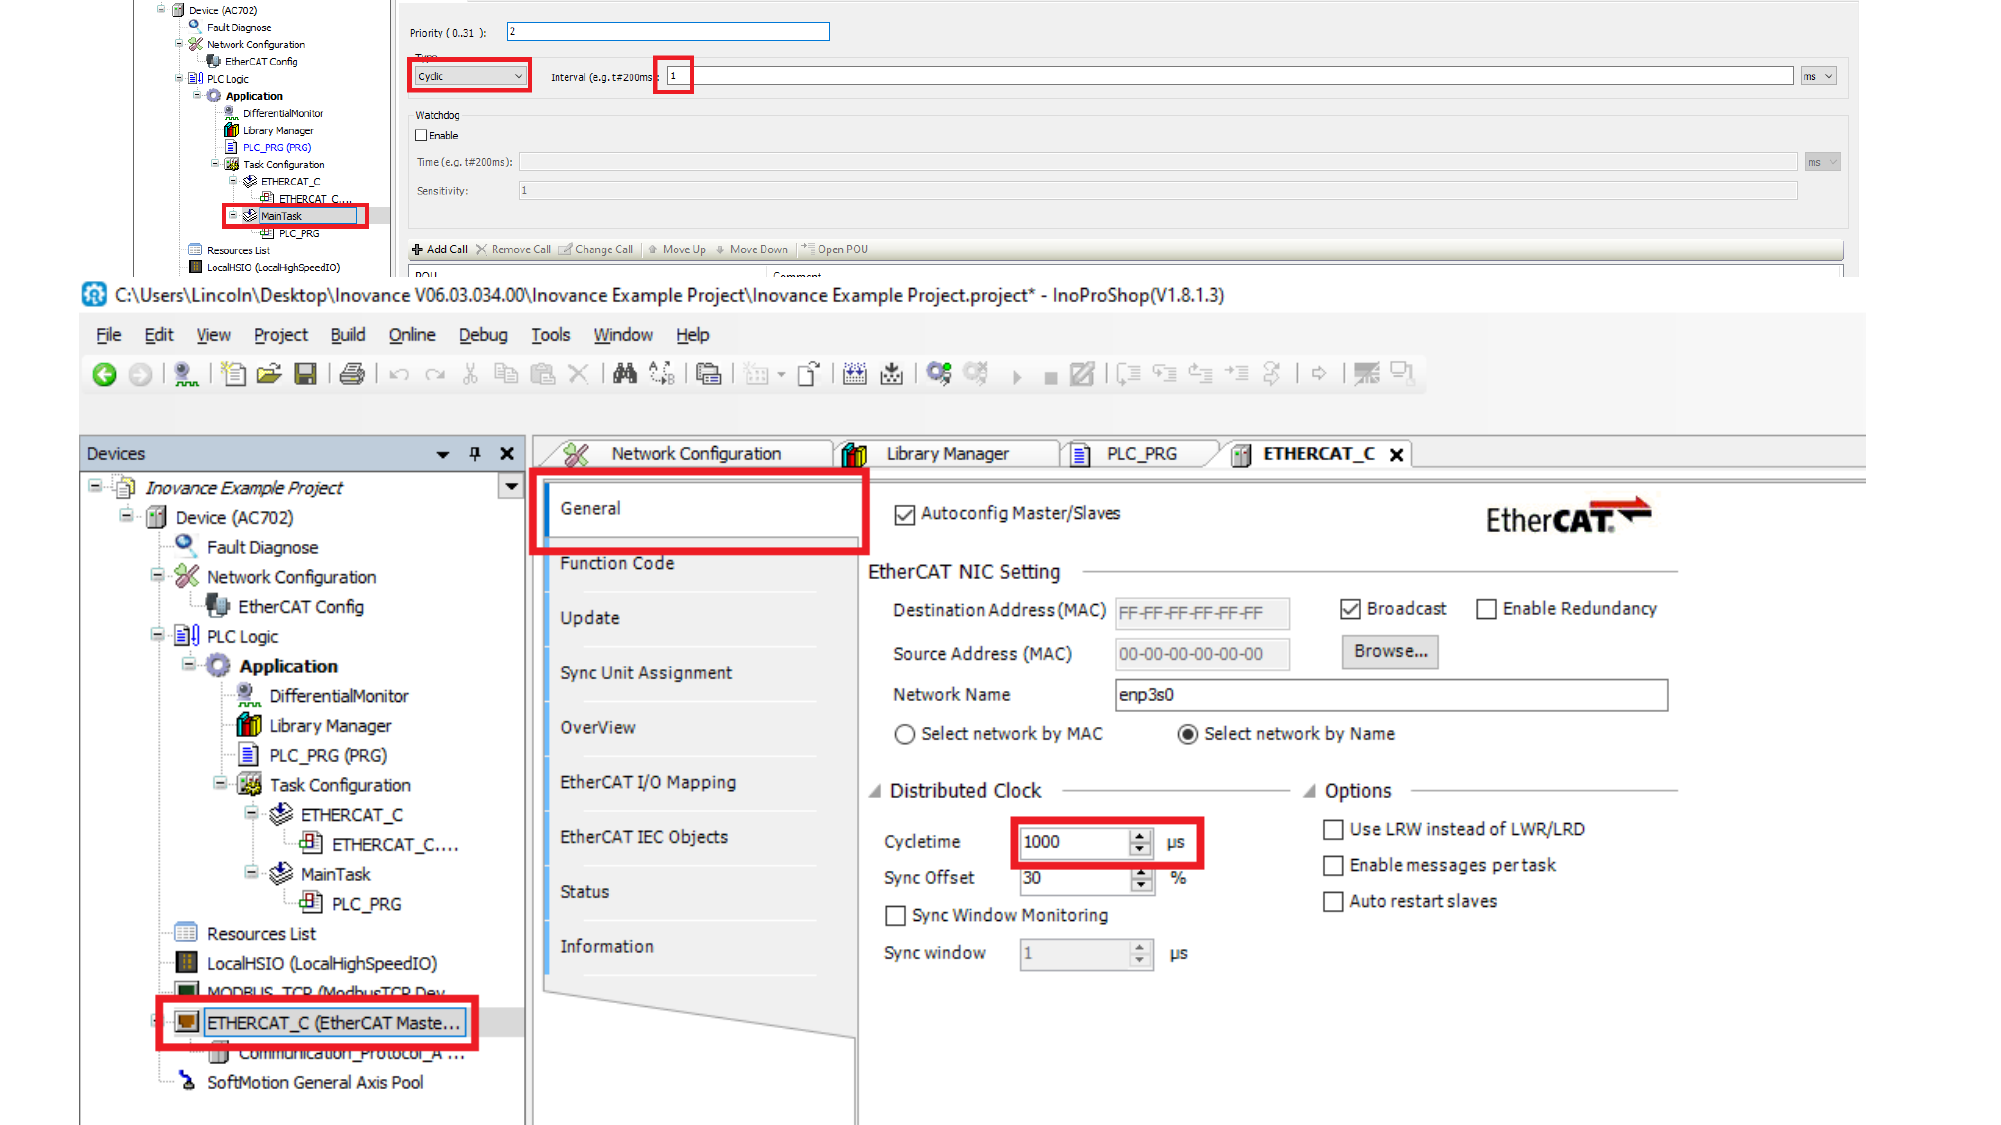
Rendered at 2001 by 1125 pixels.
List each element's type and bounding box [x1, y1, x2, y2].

list [133, 0, 1859, 277]
picture [79, 277, 1866, 1125]
